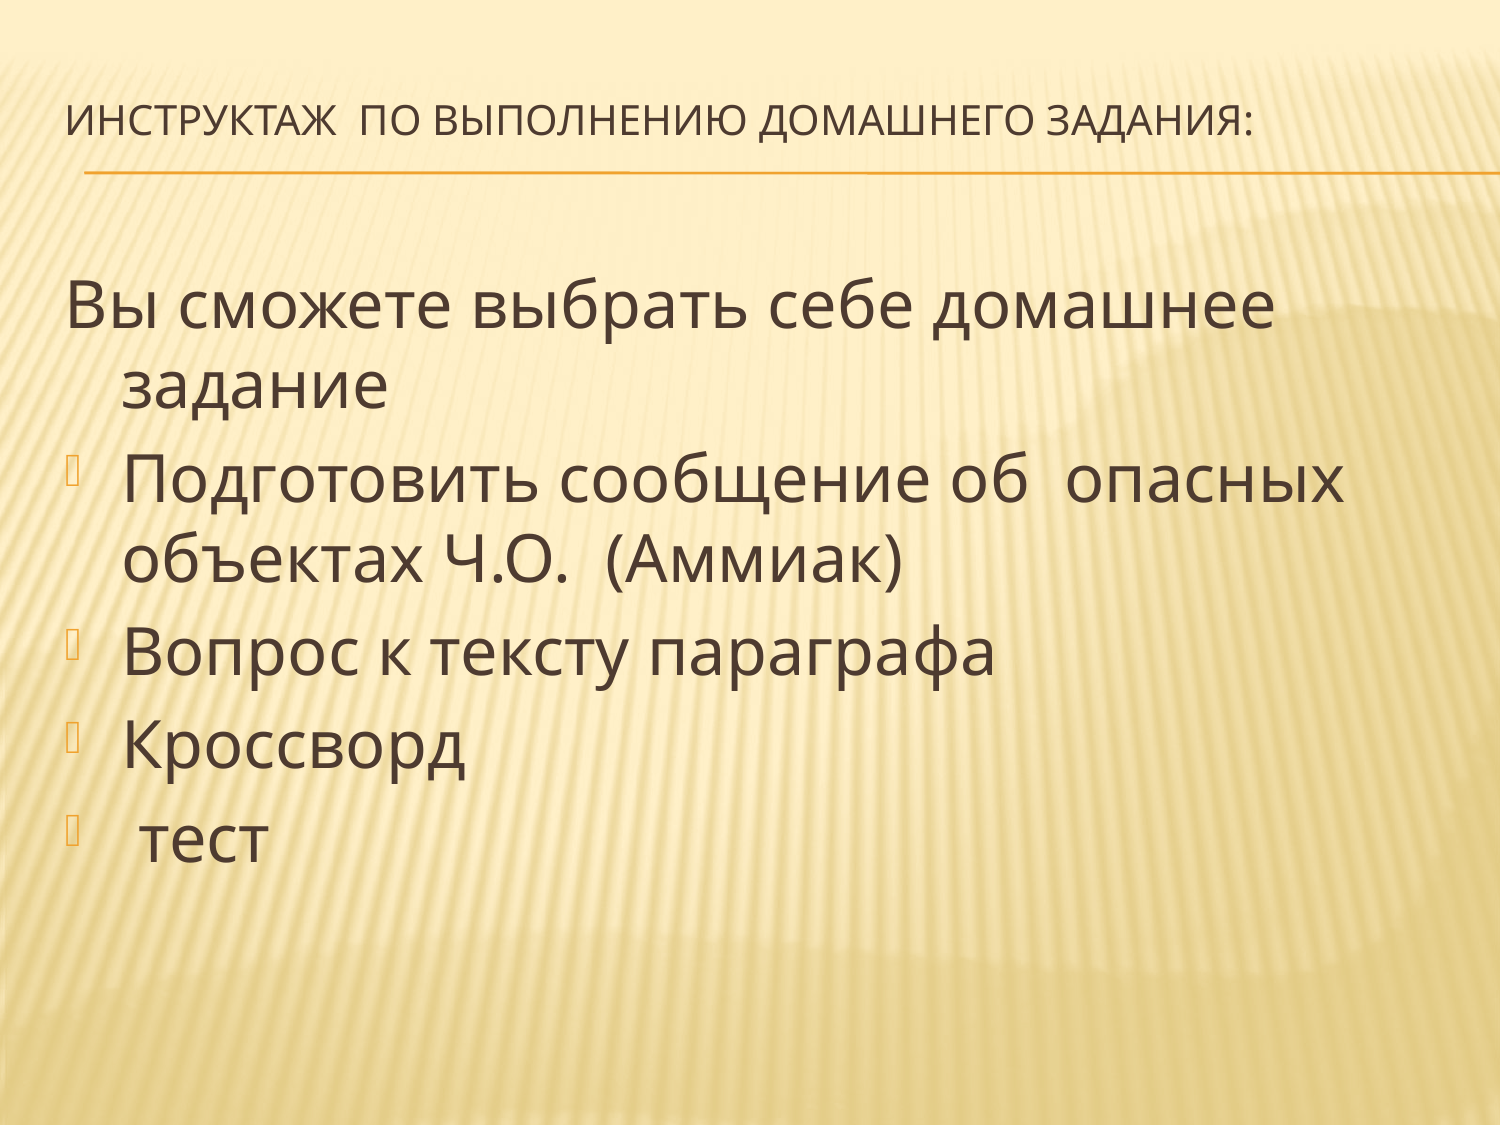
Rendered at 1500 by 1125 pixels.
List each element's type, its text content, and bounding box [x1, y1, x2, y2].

title инструктаж по выполнению домашнего задания: [50, 75, 1475, 213]
list Вы сможете выбрать себе домашнее задание Подготовить сообщение об опасных объектах Ч.О. (Аммиак) Вопрос к тексту параграфа Кроссворд тест [50, 254, 1475, 998]
